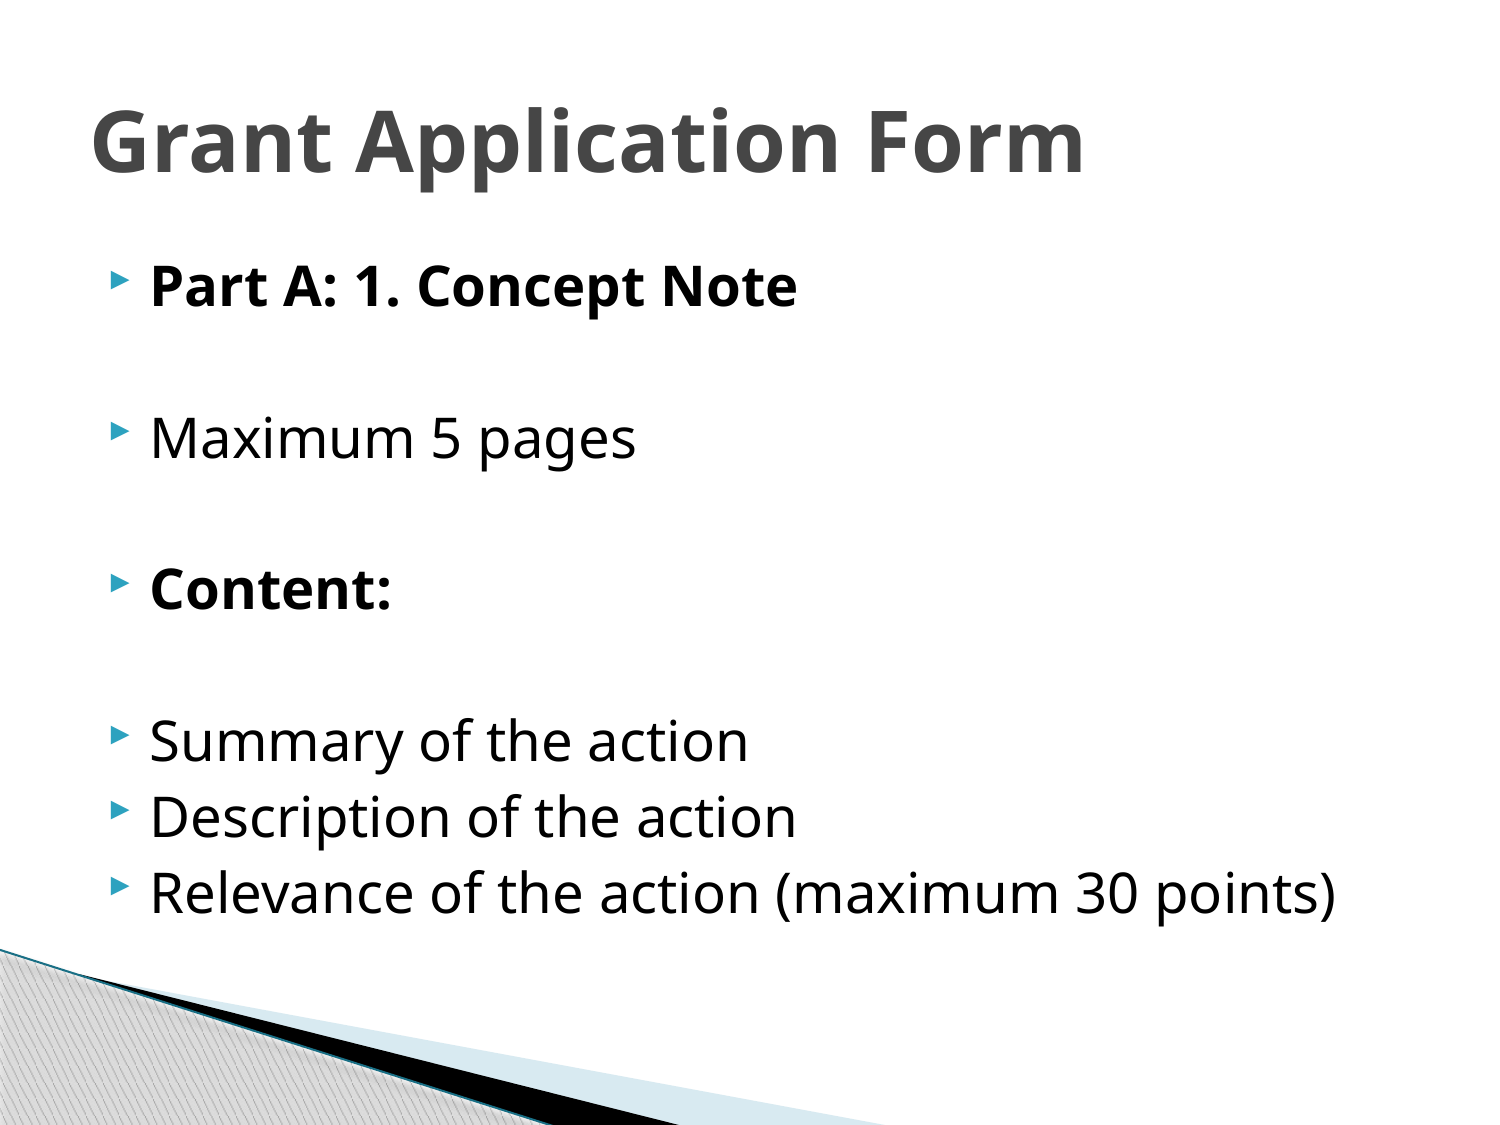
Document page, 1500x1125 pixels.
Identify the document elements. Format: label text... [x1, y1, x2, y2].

list Part A: 1. Concept Note Maximum 5 pages Content: Summary of the action Description of the action Relevance of the action (maximum 30 points) [75, 243, 1425, 986]
title Grant Application Form [75, 45, 1425, 233]
